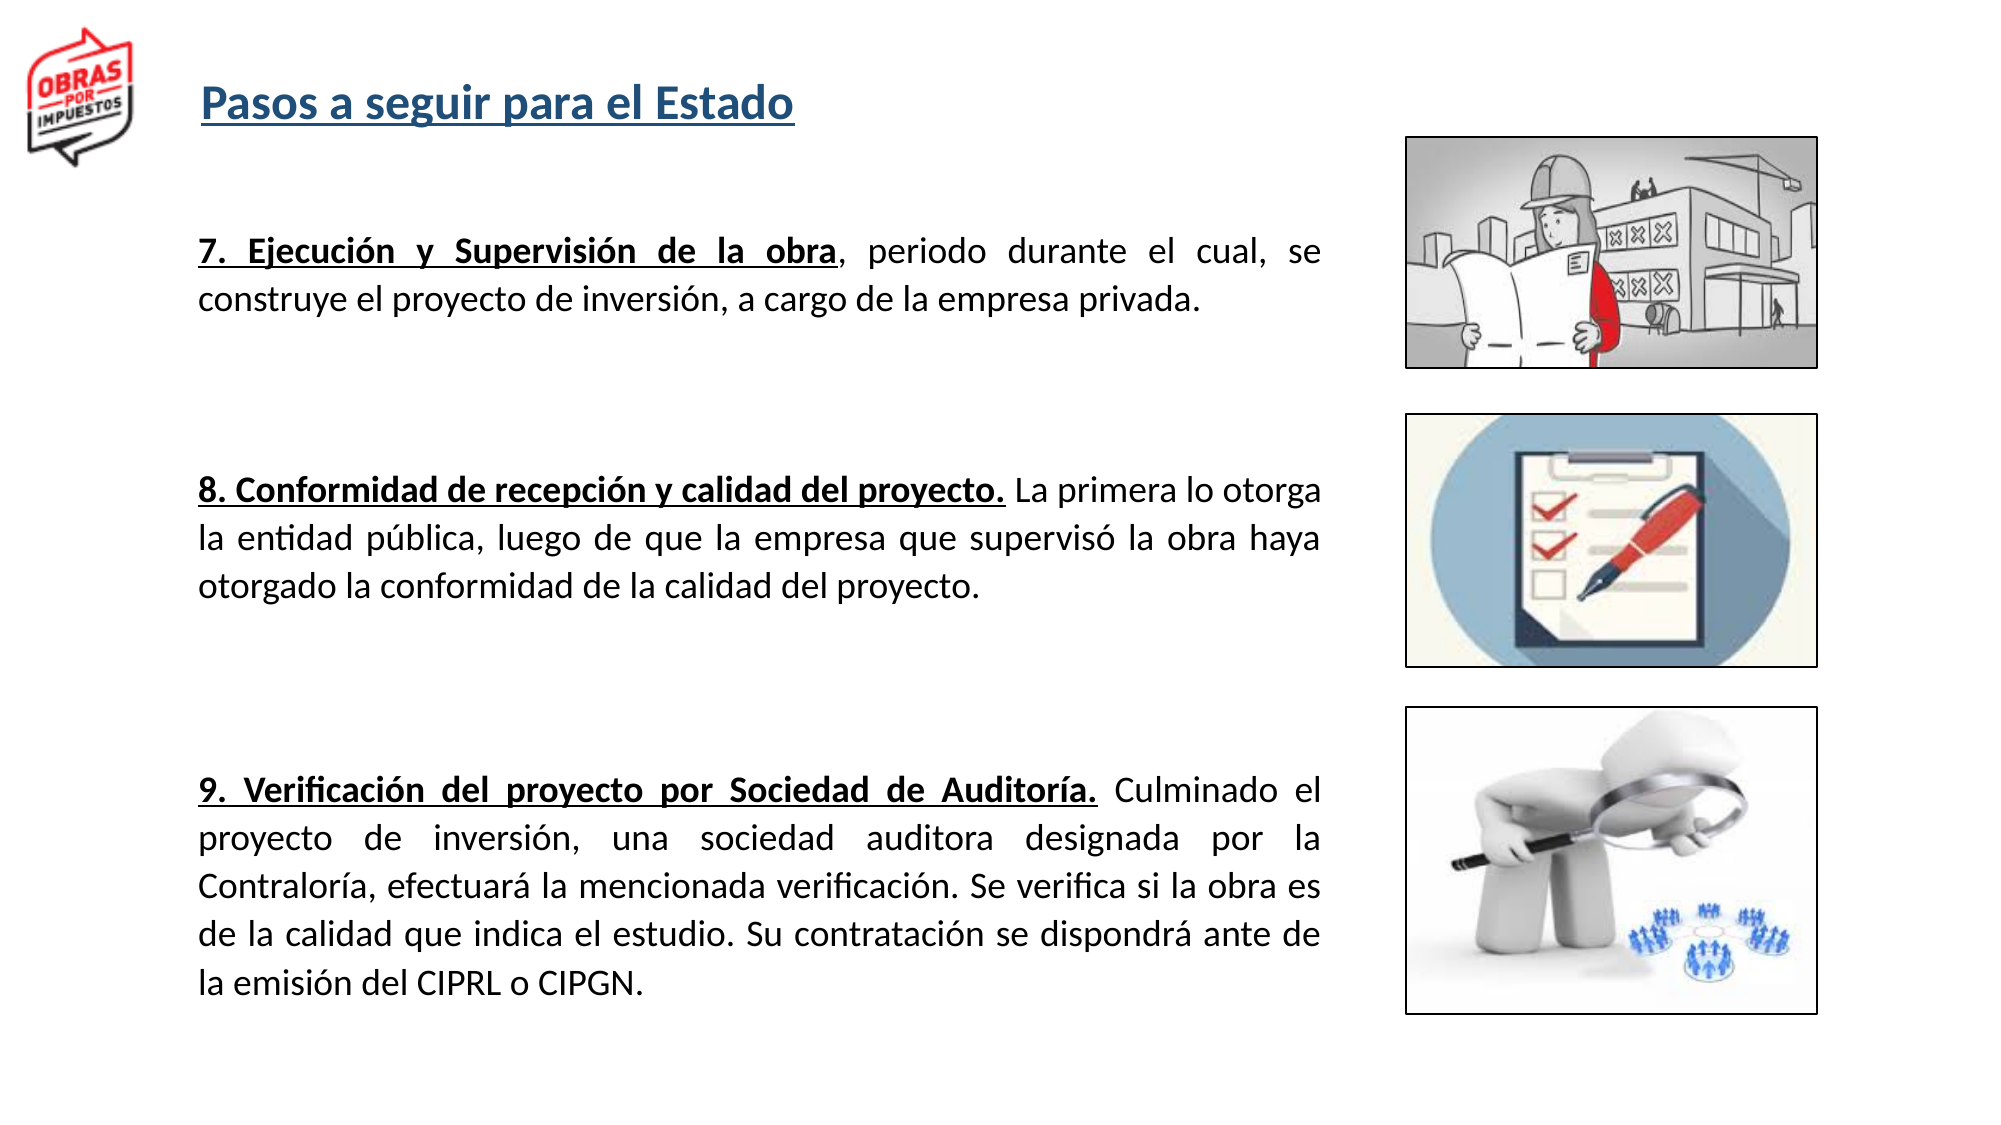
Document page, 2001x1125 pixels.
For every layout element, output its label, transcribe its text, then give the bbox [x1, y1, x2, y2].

picture [1407, 137, 1816, 368]
text_box 7. Ejecución y Supervisión de la obra, periodo durante el cual, se construye el proyecto de inversión, a cargo de la empresa privada. [183, 215, 1337, 327]
picture [1407, 415, 1816, 667]
text_box Pasos a seguir para el Estado [185, 61, 811, 137]
picture [0, 0, 169, 228]
text_box 9. Verificación del proyecto por Sociedad de Auditoría. Culminado el proyecto de inversión, una sociedad auditora designada por la Contraloría, efectuará la mencionada verificación. Se verifica si la obra es de la calidad que indica el estudio. Su contratación se dispondrá ante de la emisión del CIPRL o CIPGN. [183, 754, 1337, 1010]
text_box 8. Conformidad de recepción y calidad del proyecto. La primera lo otorga la entidad pública, luego de que la empresa que supervisó la obra haya otorgado la conformidad de la calidad del proyecto. [183, 454, 1337, 614]
picture [1407, 708, 1816, 1013]
